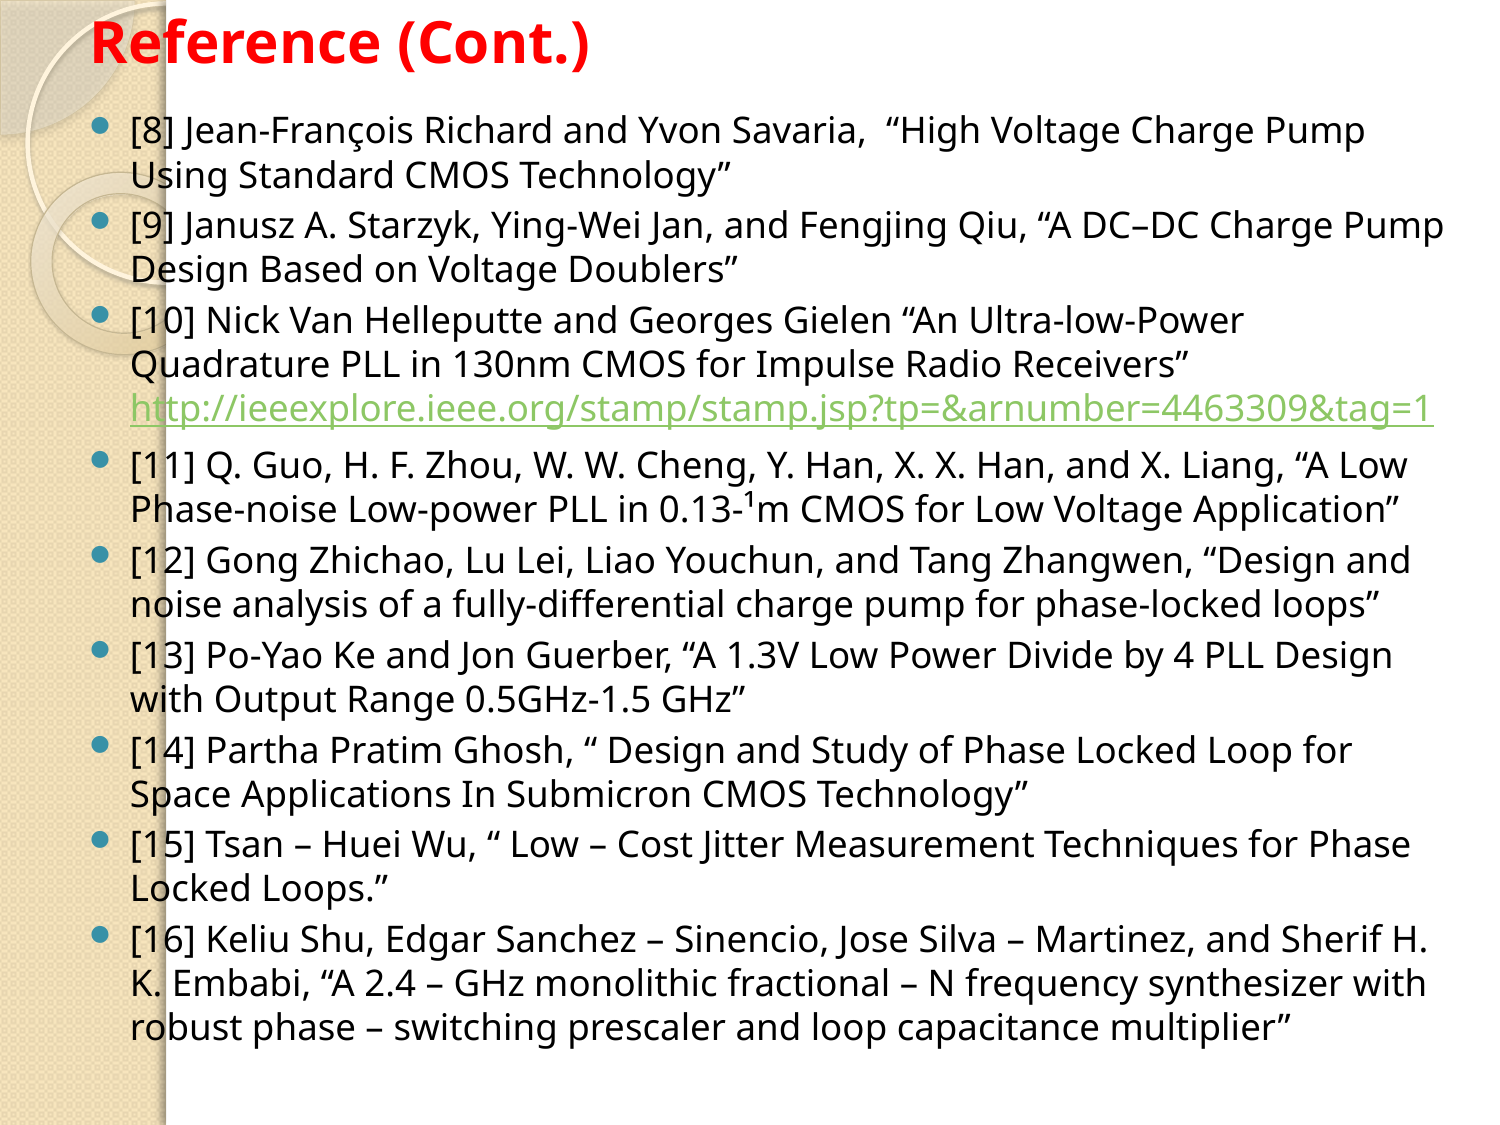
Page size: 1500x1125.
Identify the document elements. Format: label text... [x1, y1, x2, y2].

title Reference (Cont.) [75, 12, 1425, 68]
list [8] Jean-François Richard and Yvon Savaria, “High Voltage Charge Pump Using Standard CMOS Technology” [9] Janusz A. Starzyk, Ying-Wei Jan, and Fengjing Qiu, “A DC–DC Charge Pump Design Based on Voltage Doublers” [10] Nick Van Helleputte and Georges Gielen “An Ultra-low-Power Quadrature PLL in 130nm CMOS for Impulse Radio Receivers” http://ieeexplore.ieee.org/stamp/stamp.jsp?tp=&arnumber=4463309&tag=1 [11] Q. Guo, H. F. Zhou, W. W. Cheng, Y. Han, X. X. Han, and X. Liang, “A Low Phase-noise Low-power PLL in 0.13-¹m CMOS for Low Voltage Application” [12] Gong Zhichao, Lu Lei, Liao Youchun, and Tang Zhangwen, “Design and noise analysis of a fully-differential charge pump for phase-locked loops” [13] Po-Yao Ke and Jon Guerber, “A 1.3V Low Power Divide by 4 PLL Design with Output Range 0.5GHz-1.5 GHz” [14] Partha Pratim Ghosh, “ Design and Study of Phase Locked Loop for Space Applications In Submicron CMOS Technology” [15] Tsan – Huei Wu, “ Low – Cost Jitter Measurement Techniques for Phase Locked Loops.” [16] Keliu Shu, Edgar Sanchez – Sinencio, Jose Silva – Martinez, and Sherif H. K. Embabi, “A 2.4 – GHz monolithic fractional – N frequency synthesizer with robust phase – switching prescaler and loop capacitance multiplier” [62, 99, 1466, 1075]
